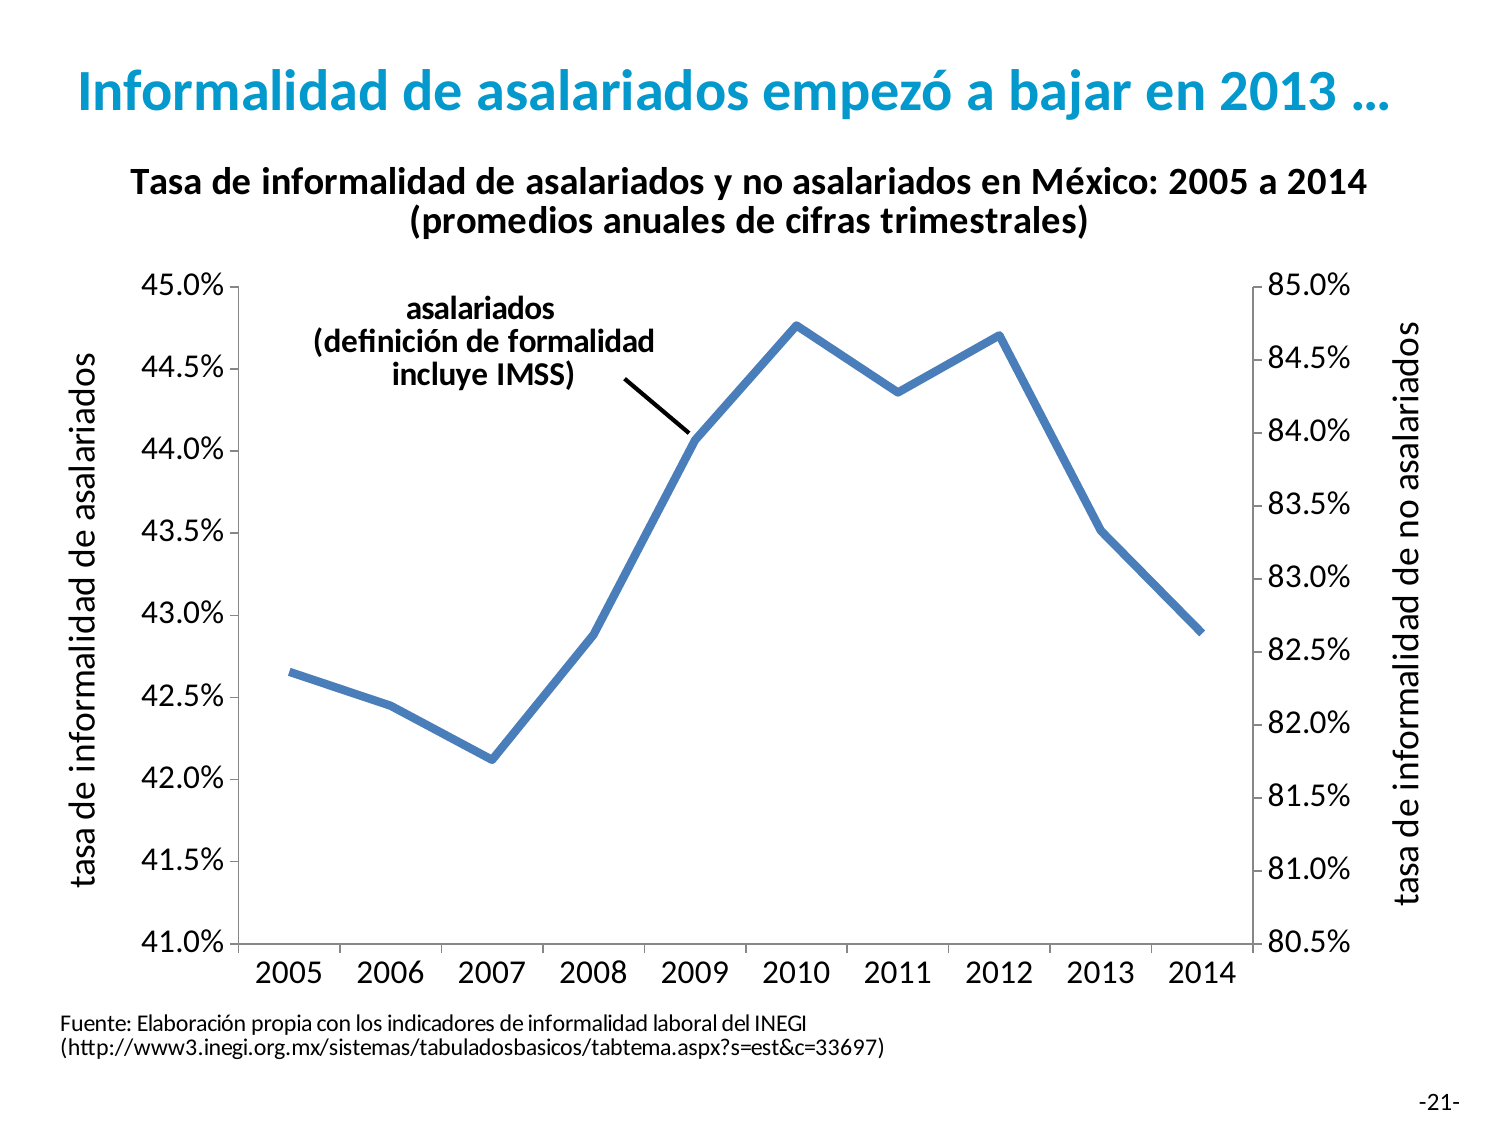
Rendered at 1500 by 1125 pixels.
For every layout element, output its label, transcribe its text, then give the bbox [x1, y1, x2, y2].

chart [38, 149, 1462, 1080]
title Informalidad de asalariados empezó a bajar en 2013 … [62, 37, 1419, 138]
slide_number -21- [1125, 1077, 1475, 1125]
